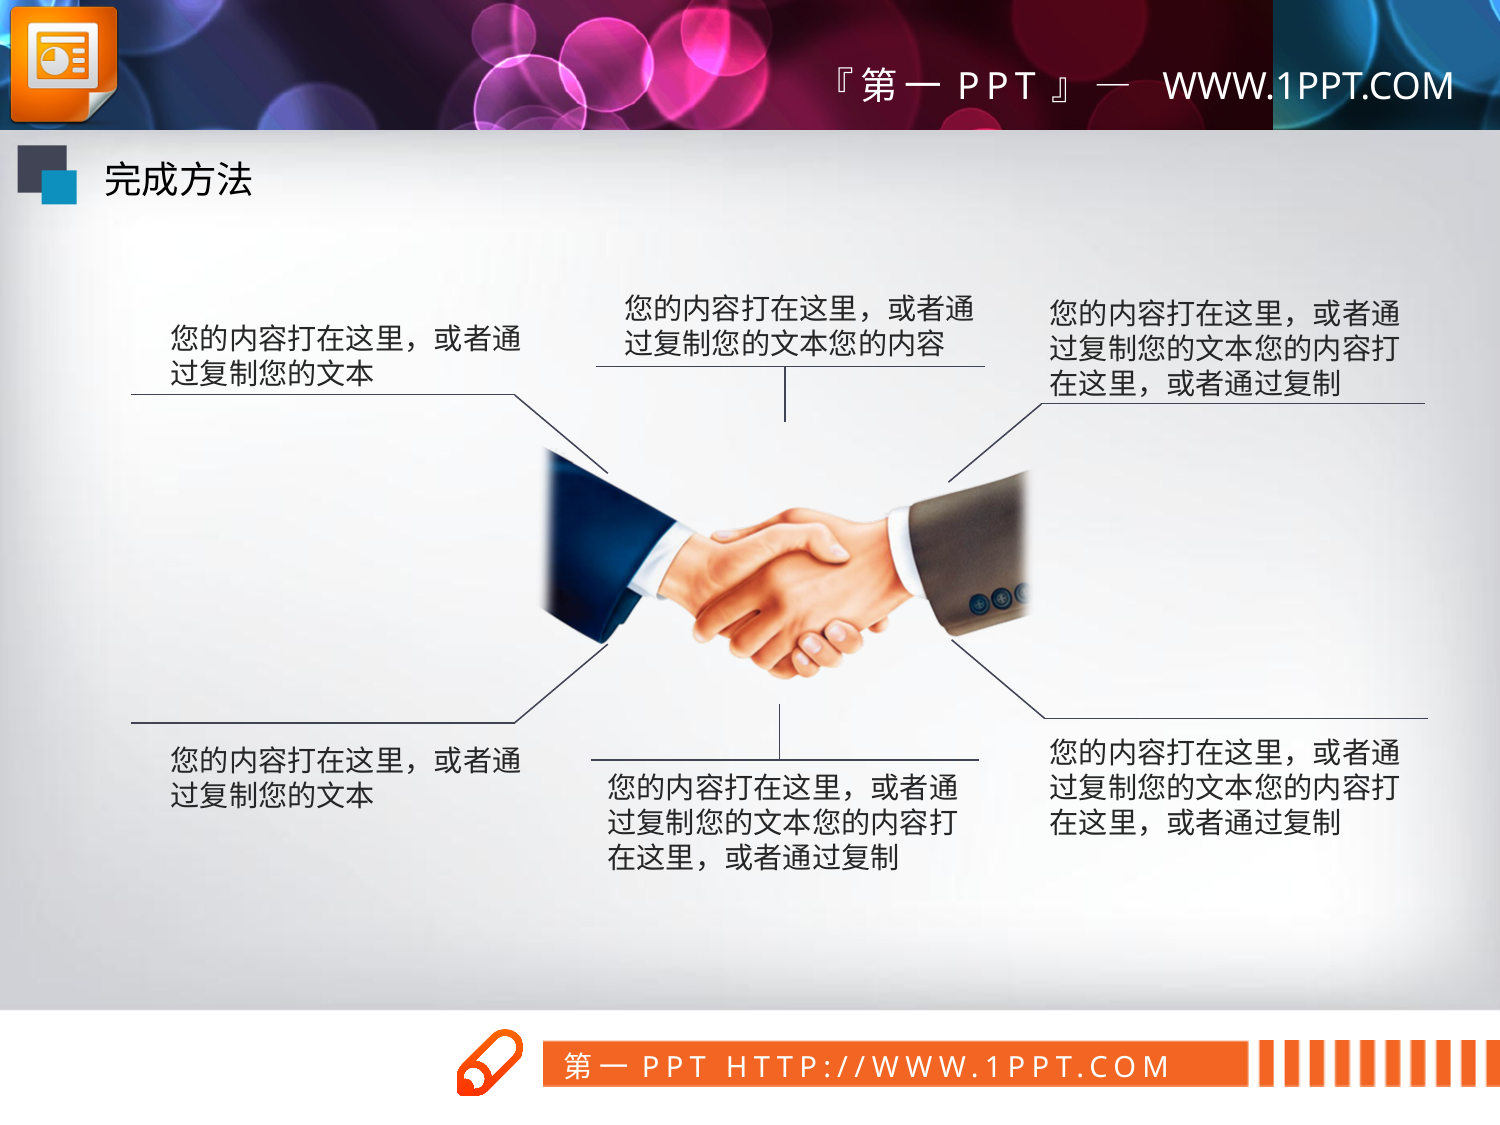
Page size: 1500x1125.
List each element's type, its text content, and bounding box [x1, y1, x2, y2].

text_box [130, 394, 608, 474]
picture [543, 1040, 1500, 1087]
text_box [948, 403, 1426, 483]
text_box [596, 366, 986, 423]
text_box 您的内容打在这里，或者通过复制您的文本您的内容打在这里，或者通过复制 [596, 768, 980, 915]
text_box 您的内容打在这里，或者通过复制您的文本您的内容打在这里，或者通过复制 [1038, 729, 1422, 846]
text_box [951, 639, 1429, 719]
text_box 您的内容打在这里，或者通过复制您的文本 [159, 314, 543, 393]
text_box 您的内容打在这里，或者通过复制您的文本 [159, 736, 543, 818]
text_box 您的内容打在这里，或者通过复制您的文本您的内容打在这里，或者通过复制 [1038, 289, 1422, 401]
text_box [17, 145, 77, 205]
text_box 您的内容打在这里，或者通过复制您的文本您的内容 [612, 284, 997, 366]
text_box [590, 704, 980, 761]
picture [0, 0, 1500, 1012]
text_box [130, 643, 608, 724]
text_box 完成方法 [89, 148, 270, 209]
